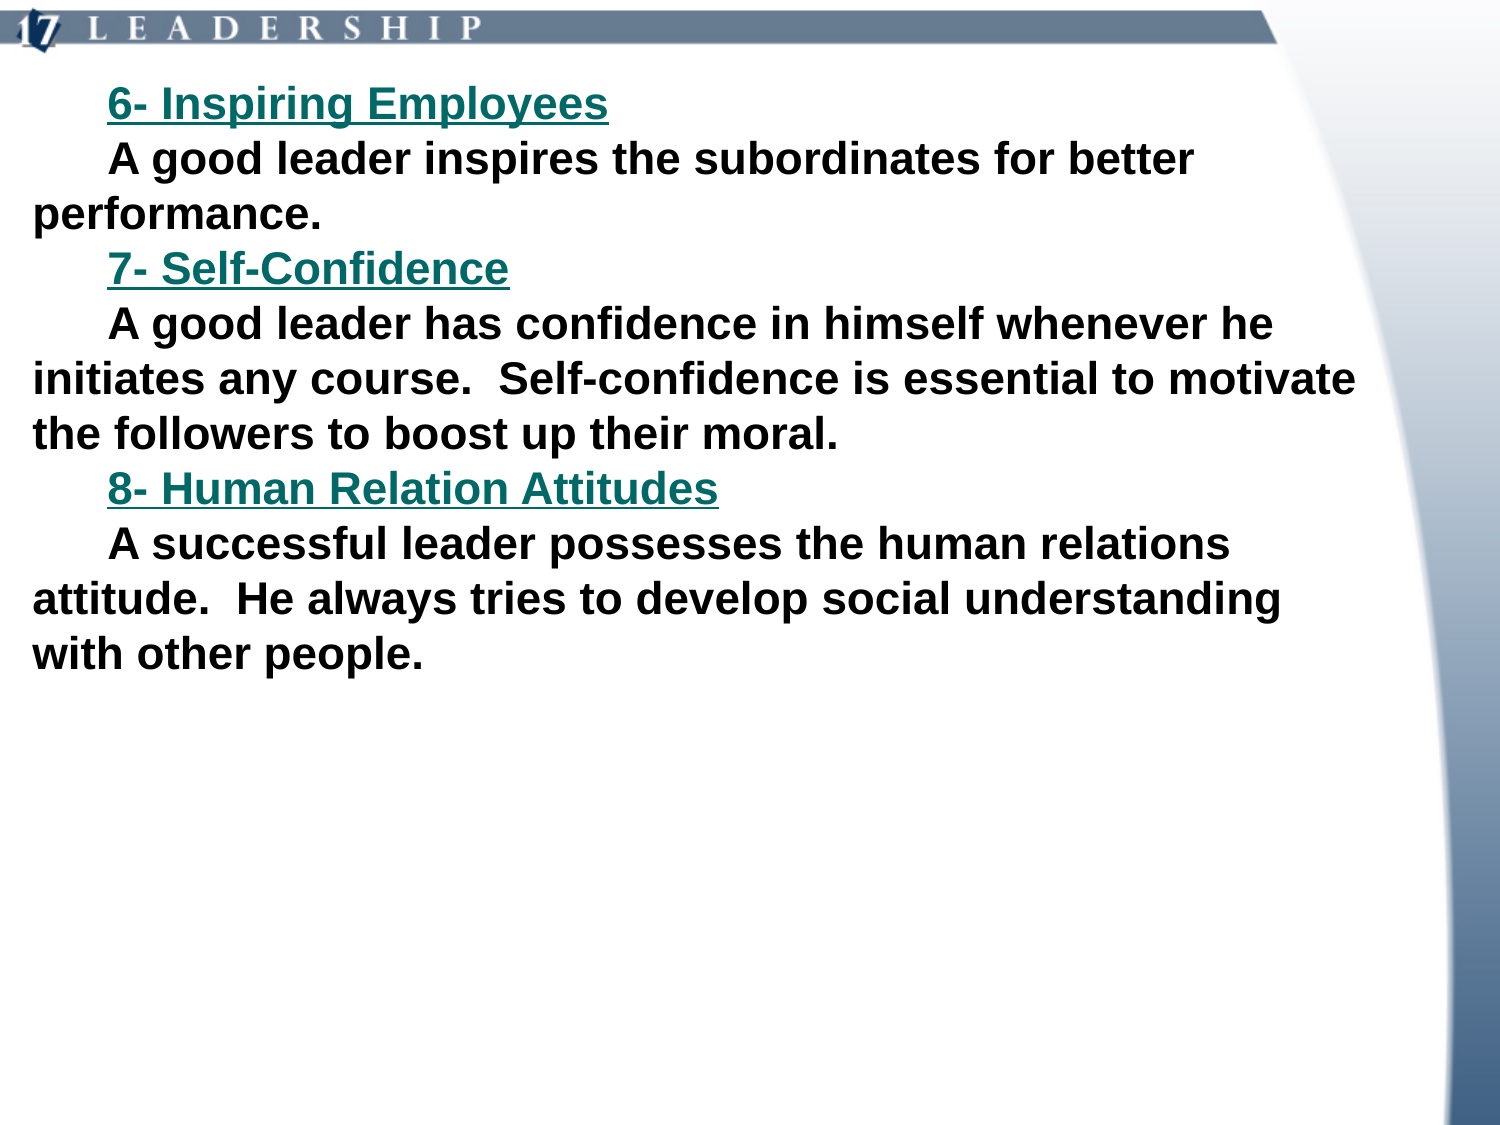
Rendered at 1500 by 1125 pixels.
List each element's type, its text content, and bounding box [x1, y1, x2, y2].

picture [0, 0, 1500, 1125]
text_box 6- Inspiring Employees A good leader inspires the subordinates for better performance. 7- Self-Confidence A good leader has confidence in himself whenever he initiates any course. Self-confidence is essential to motivate the followers to boost up their moral. 8- Human Relation Attitudes A successful leader possesses the human relations attitude. He always tries to develop social understanding with other people. [17, 66, 1388, 686]
